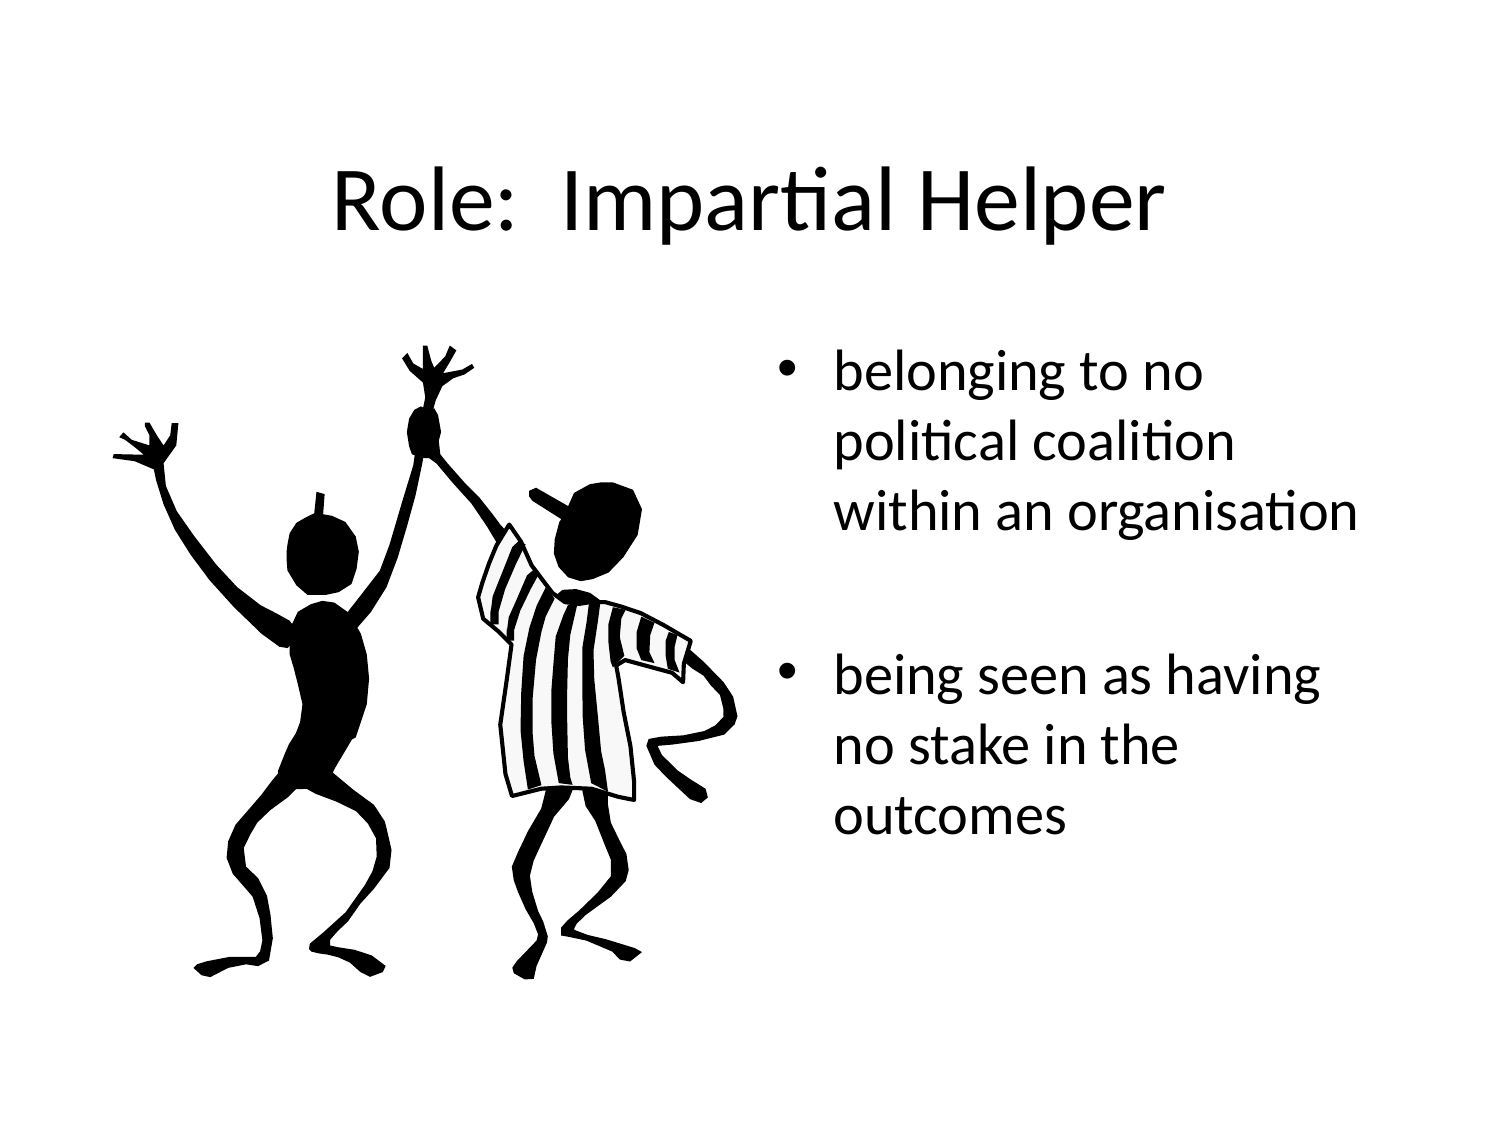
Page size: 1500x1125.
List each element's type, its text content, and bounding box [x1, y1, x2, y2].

title Role: Impartial Helper [112, 99, 1388, 288]
list belonging to no political coalition within an organisation being seen as having no stake in the outcomes [762, 324, 1388, 1000]
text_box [112, 344, 738, 980]
